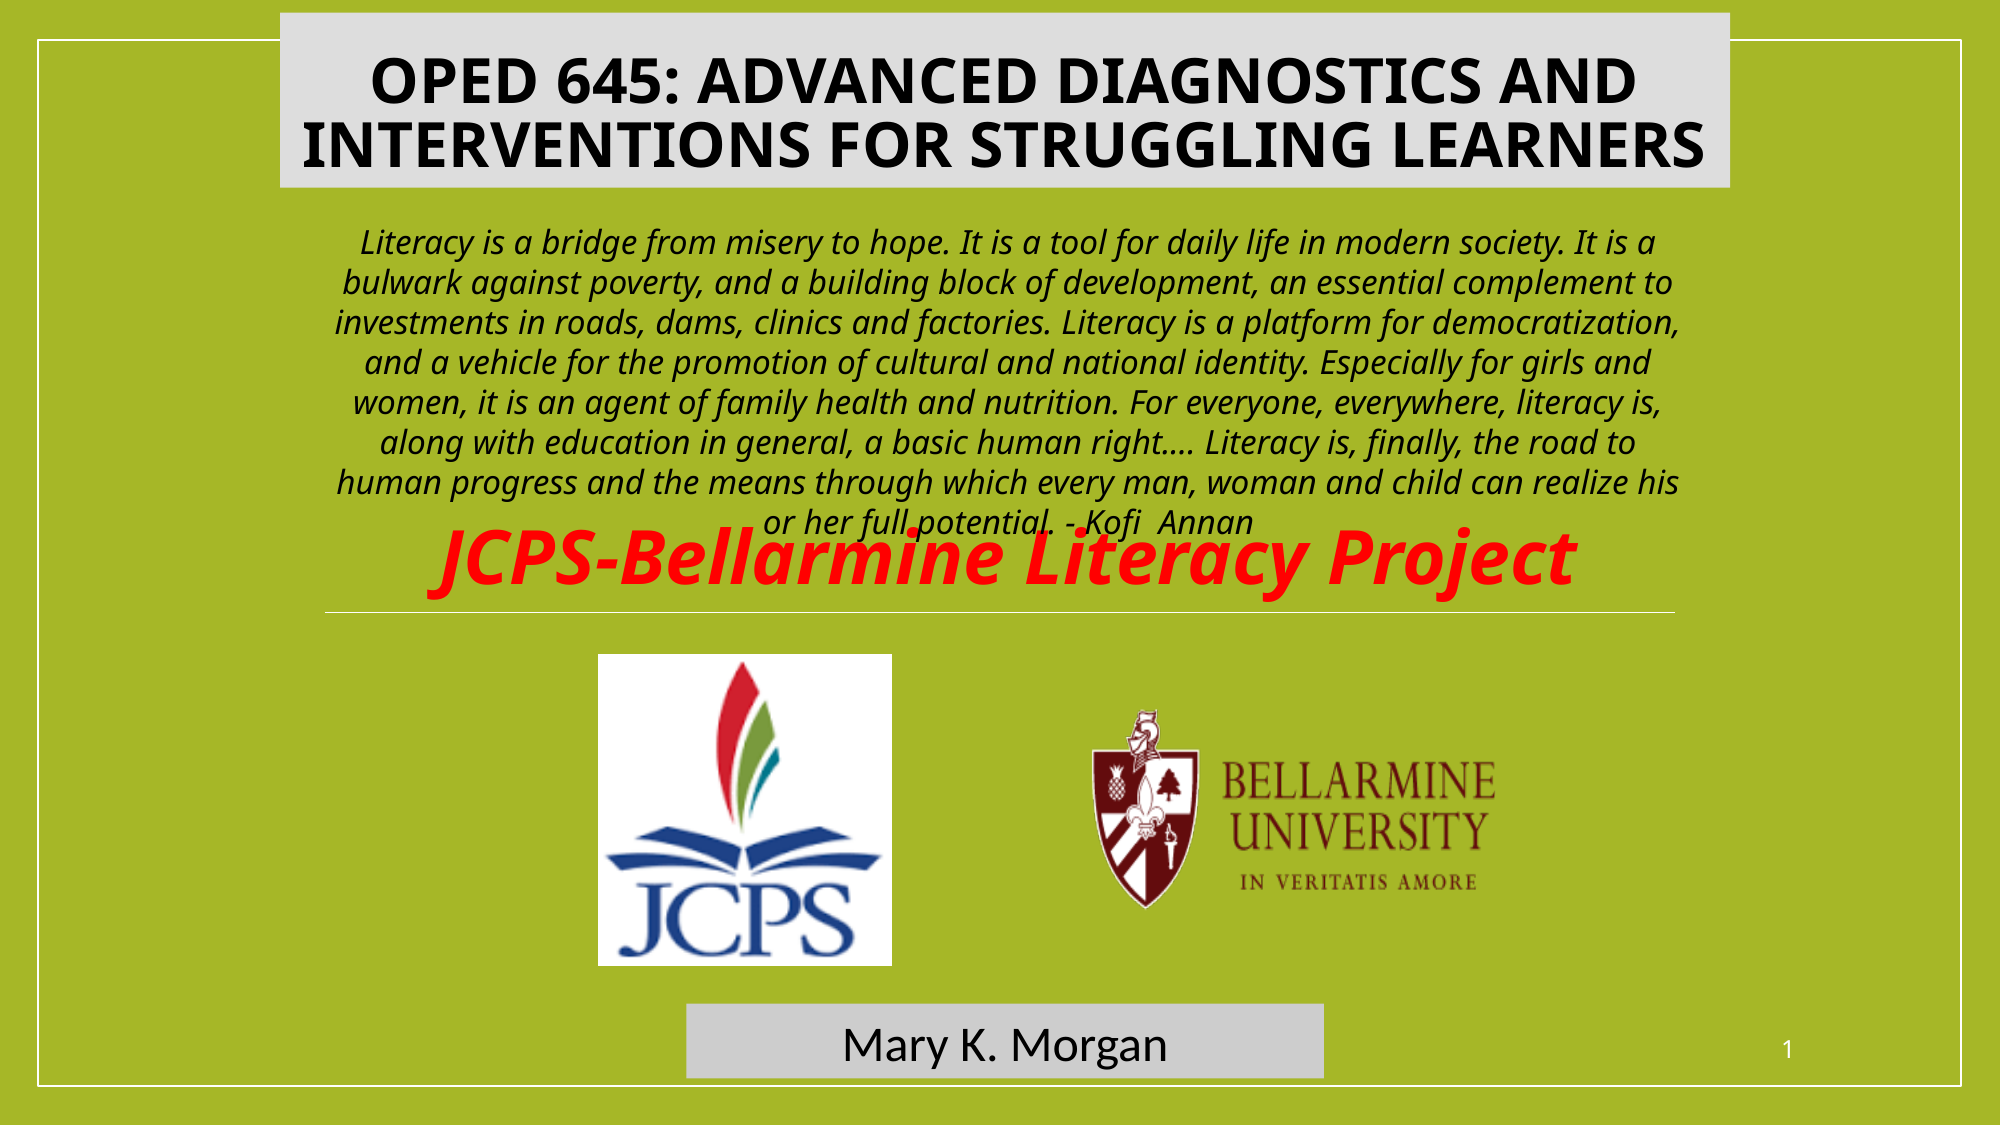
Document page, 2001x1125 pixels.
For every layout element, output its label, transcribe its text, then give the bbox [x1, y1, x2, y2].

text_box Literacy is a bridge from misery to hope. It is a tool for daily life in modern society. It is a bulwark against poverty, and a building block of development, an essential complement to investments in roads, dams, clinics and factories. Literacy is a platform for democratization, and a vehicle for the promotion of cultural and national identity. Especially for girls and women, it is an agent of family health and nutrition. For everyone, everywhere, literacy is, along with education in general, a basic human right.... Literacy is, finally, the road to human progress and the means through which every man, woman and child can realize his or her full potential. - Kofi Annan [312, 214, 1706, 549]
text_box JCPS-Bellarmine Literacy Project [283, 466, 1734, 643]
title OPED 645: Advanced Diagnostics and Interventions for Struggling Learners [280, 12, 1731, 188]
text_box Mary K. Morgan [686, 1003, 1324, 1079]
picture [597, 654, 892, 966]
slide_number 1 [1530, 1020, 1811, 1081]
picture [1019, 708, 1585, 912]
